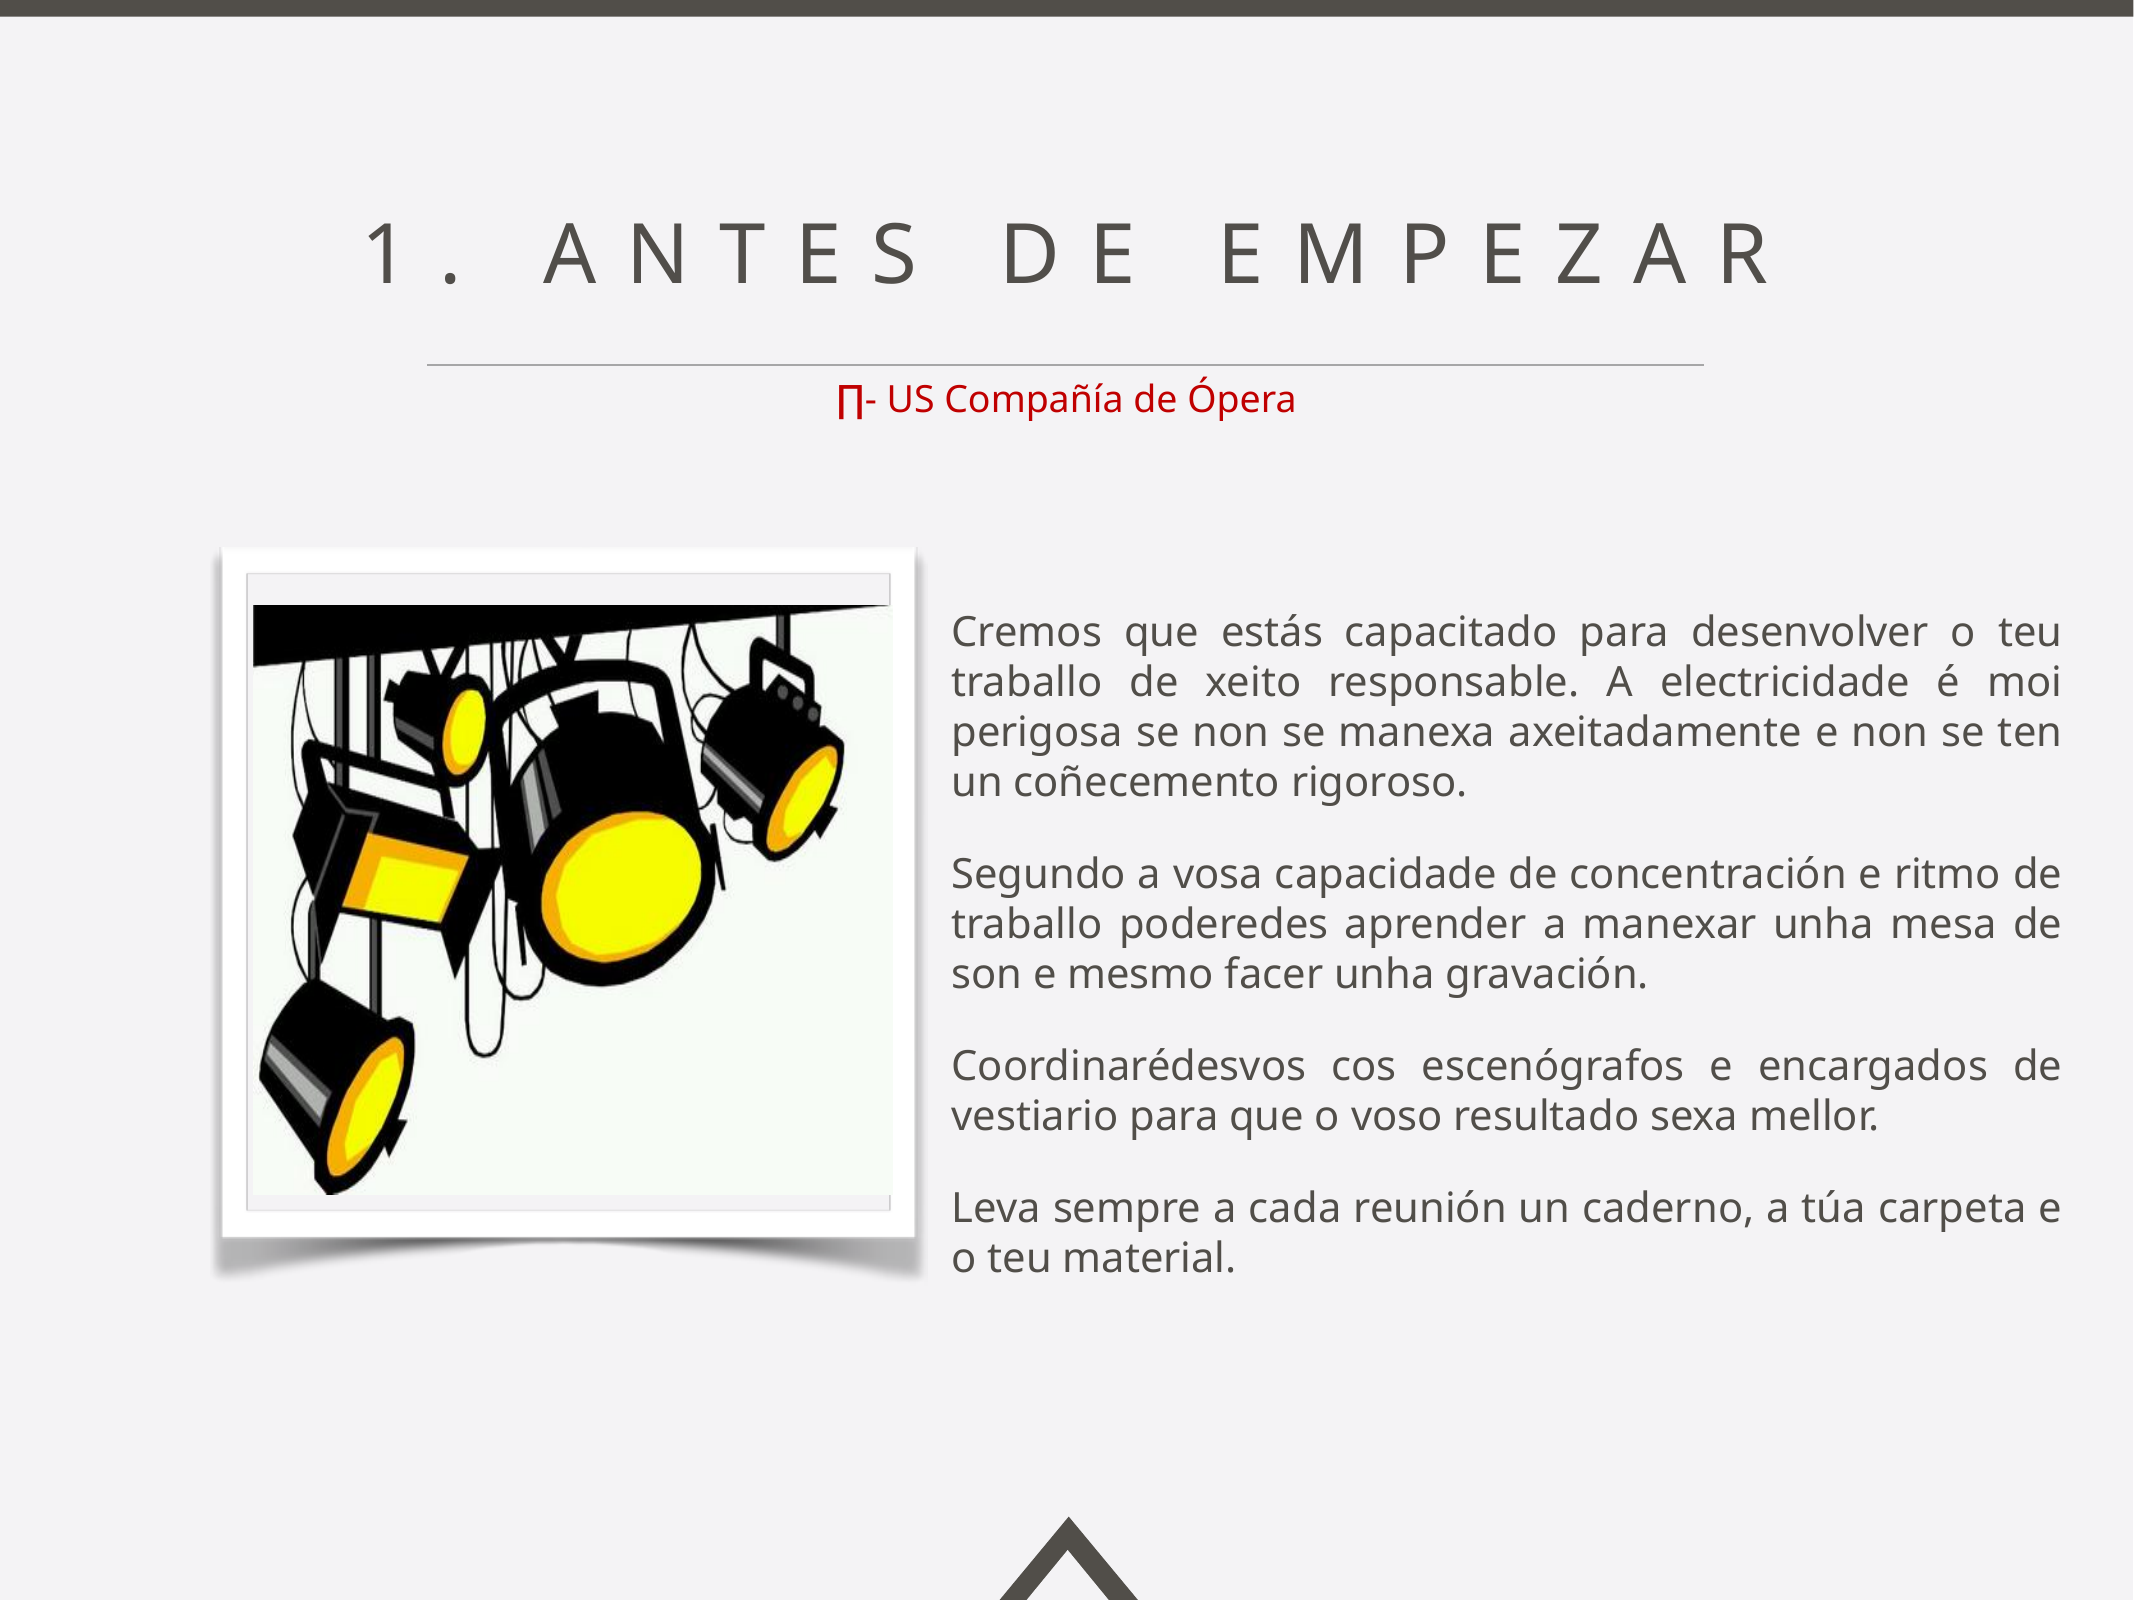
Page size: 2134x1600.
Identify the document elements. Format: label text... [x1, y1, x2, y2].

list Cremos que estás capacitado para desenvolver o teu traballo de xeito responsable. A electricidade é moi perigosa se non se manexa axeitadamente e non se ten un coñecemento rigoroso. Segundo a vosa capacidade de concentración e ritmo de traballo poderedes aprender a manexar unha mesa de son e mesmo facer unha gravación. Coordinarédesvos cos escenógrafos e encargados de vestiario para que o voso resultado sexa mellor. Leva sempre a cada reunión un caderno, a túa carpeta e o teu material. [950, 604, 2064, 1406]
picture [210, 547, 928, 1286]
title 1. Antes de empezar [211, 157, 1920, 301]
list ∏- US Compañía de Ópera [426, 374, 1707, 443]
